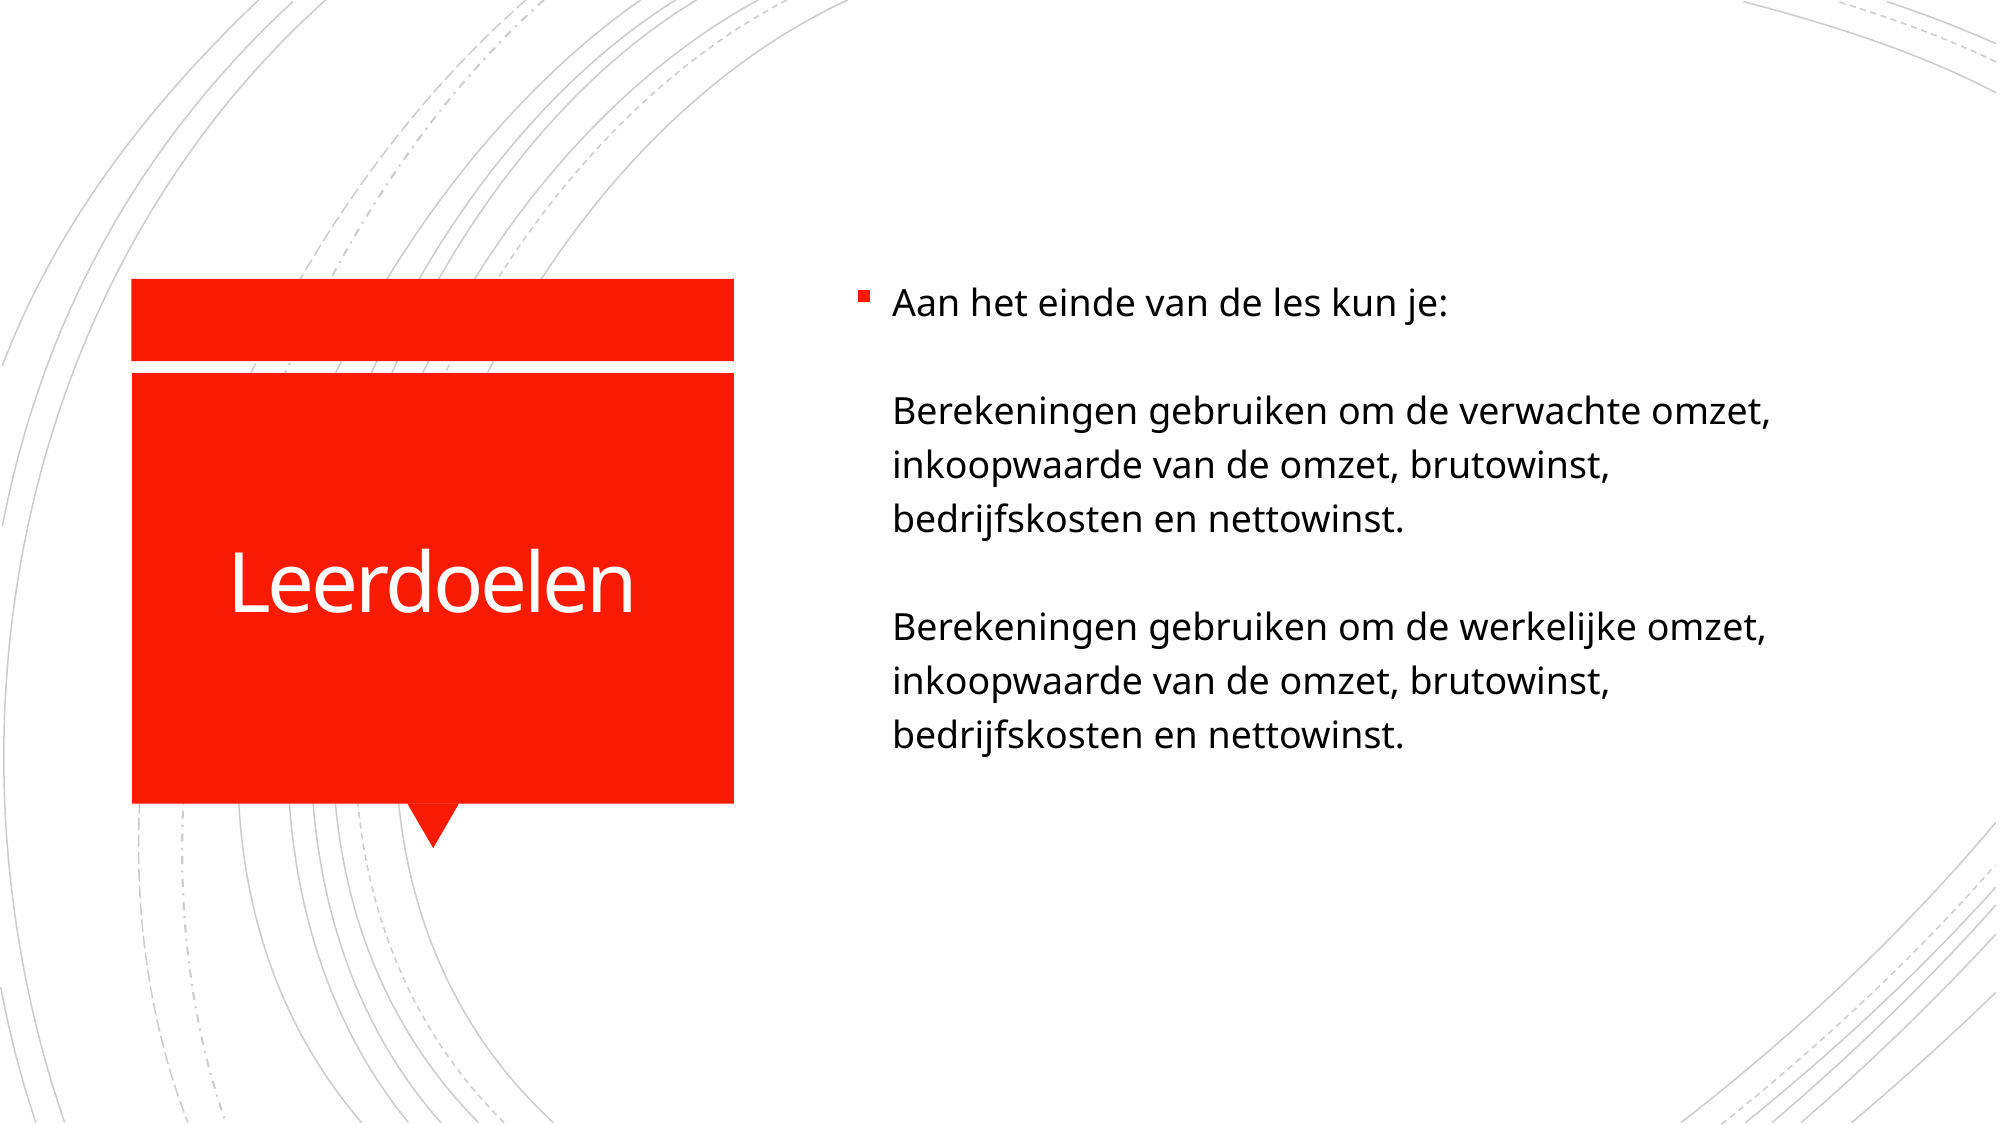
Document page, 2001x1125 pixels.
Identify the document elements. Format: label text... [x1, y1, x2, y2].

title Leerdoelen [145, 385, 720, 789]
list Aan het einde van de les kun je: Berekeningen gebruiken om de verwachte omzet, inkoopwaarde van de omzet, brutowinst, bedrijfskosten en nettowinst. Berekeningen gebruiken om de werkelijke omzet, inkoopwaarde van de omzet, brutowinst, bedrijfskosten en nettowinst. [839, 131, 1871, 993]
